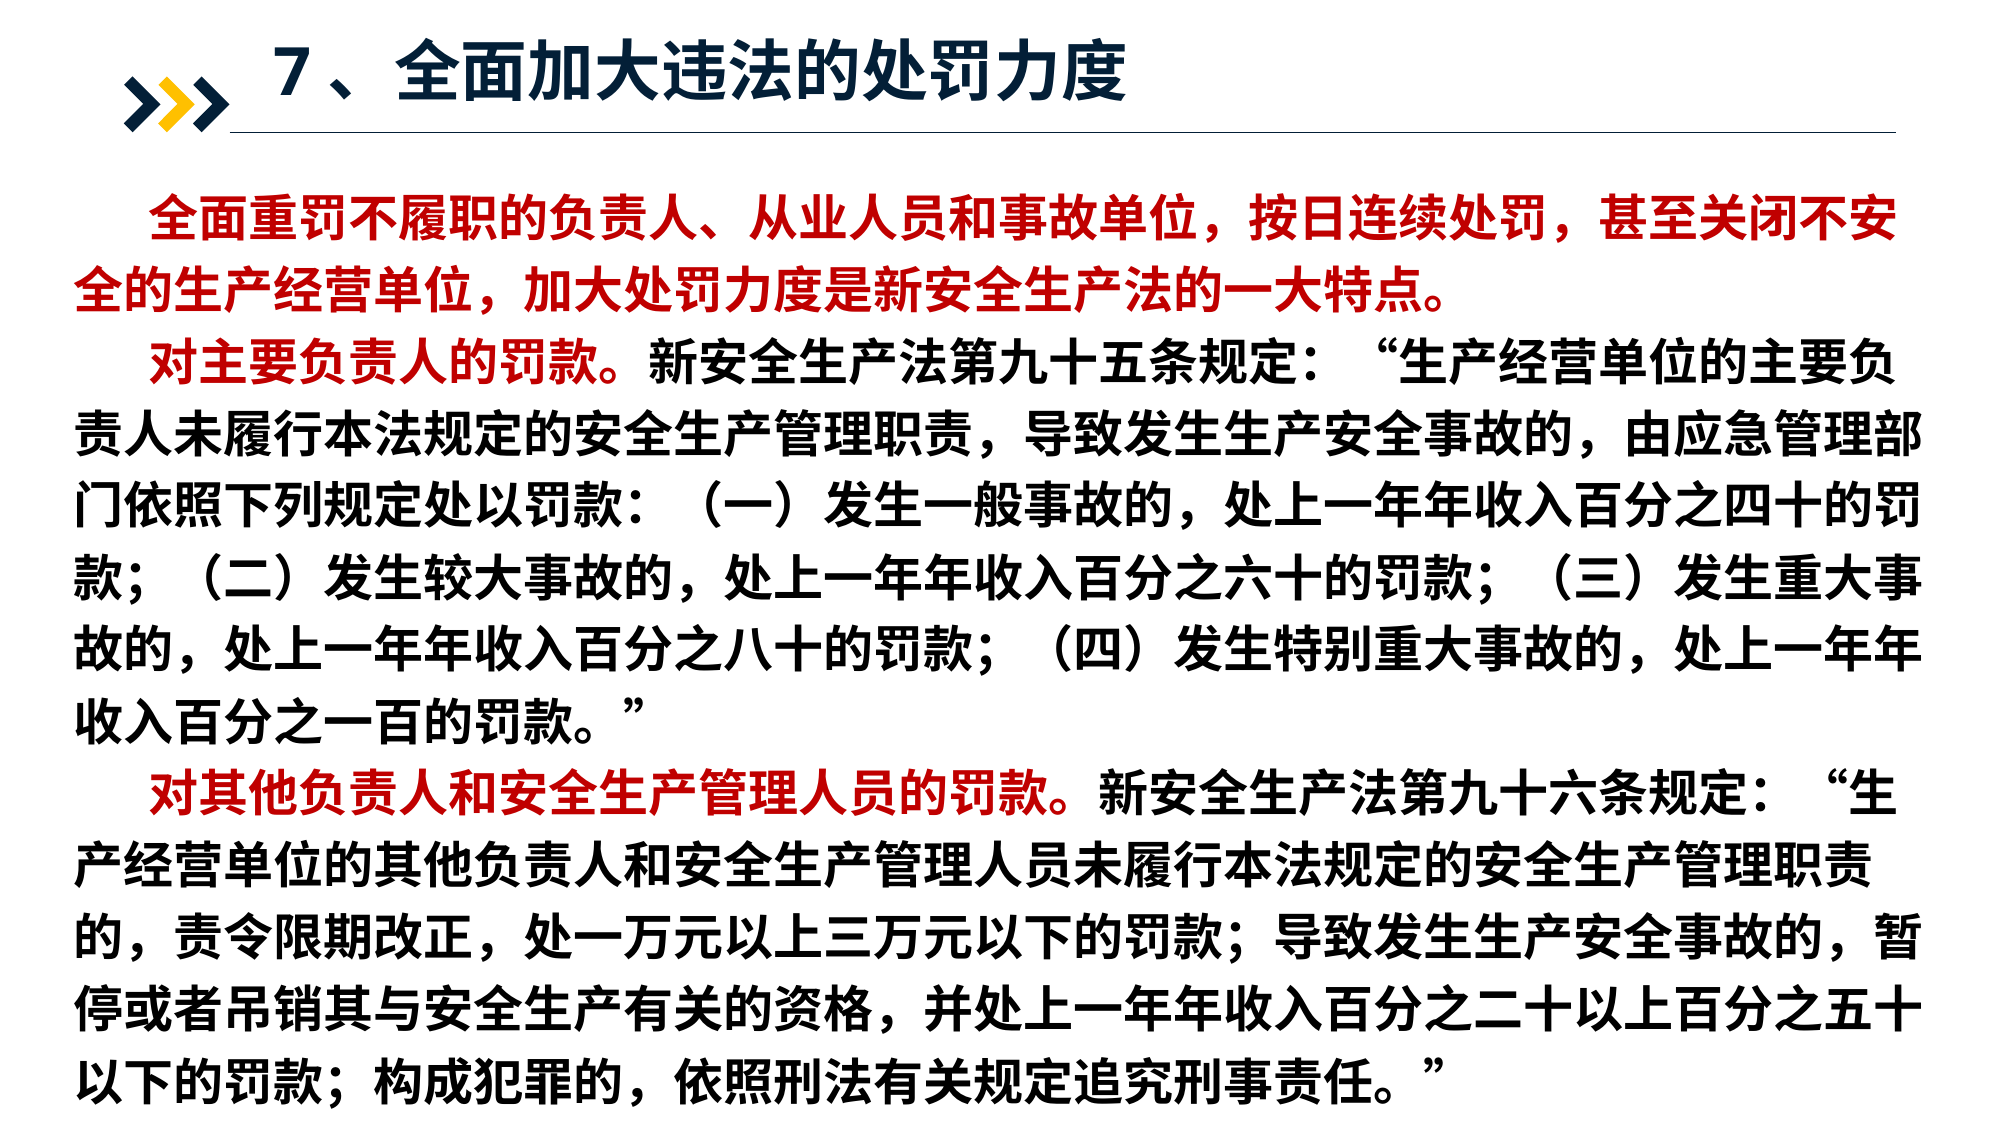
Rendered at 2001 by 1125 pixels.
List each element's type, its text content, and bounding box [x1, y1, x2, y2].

text_box 7、全面加大违法的处罚力度 [262, 22, 1218, 76]
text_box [123, 76, 1897, 133]
text_box 全面重罚不履职的负责人、从业人员和事故单位，按日连续处罚，甚至关闭不安全的生产经营单位，加大处罚力度是新安全生产法的一大特点。 对主要负责人的罚款。新安全生产法第九十五条规定：“生产经营单位的主要负责人未履行本法规定的安全生产管理职责，导致发生生产安全事故的，由应急管理部门依照下列规定处以罚款：（一）发生一般事故的，处上一年年收入百分之四十的罚款；（二）发生较大事故的，处上一年年收入百分之六十的罚款；（三）发生重大事故的，处上一年年收入百分之八十的罚款；（四）发生特别重大事故的，处上一年年收入百分之一百的罚款。” 对其他负责人和安全生产管理人员的罚款。新安全生产法第九十六条规定：“生产经营单位的其他负责人和安全生产管理人员未履行本法规定的安全生产管理职责的，责令限期改正，处一万元以上三万元以下的罚款；导致发生生产安全事故的，暂停或者吊销其与安全生产有关的资格，并处上一年年收入百分之二十以上百分之五十以下的罚款；构成犯罪的，依照刑法有关规定追究刑事责任。” [58, 166, 1942, 1118]
